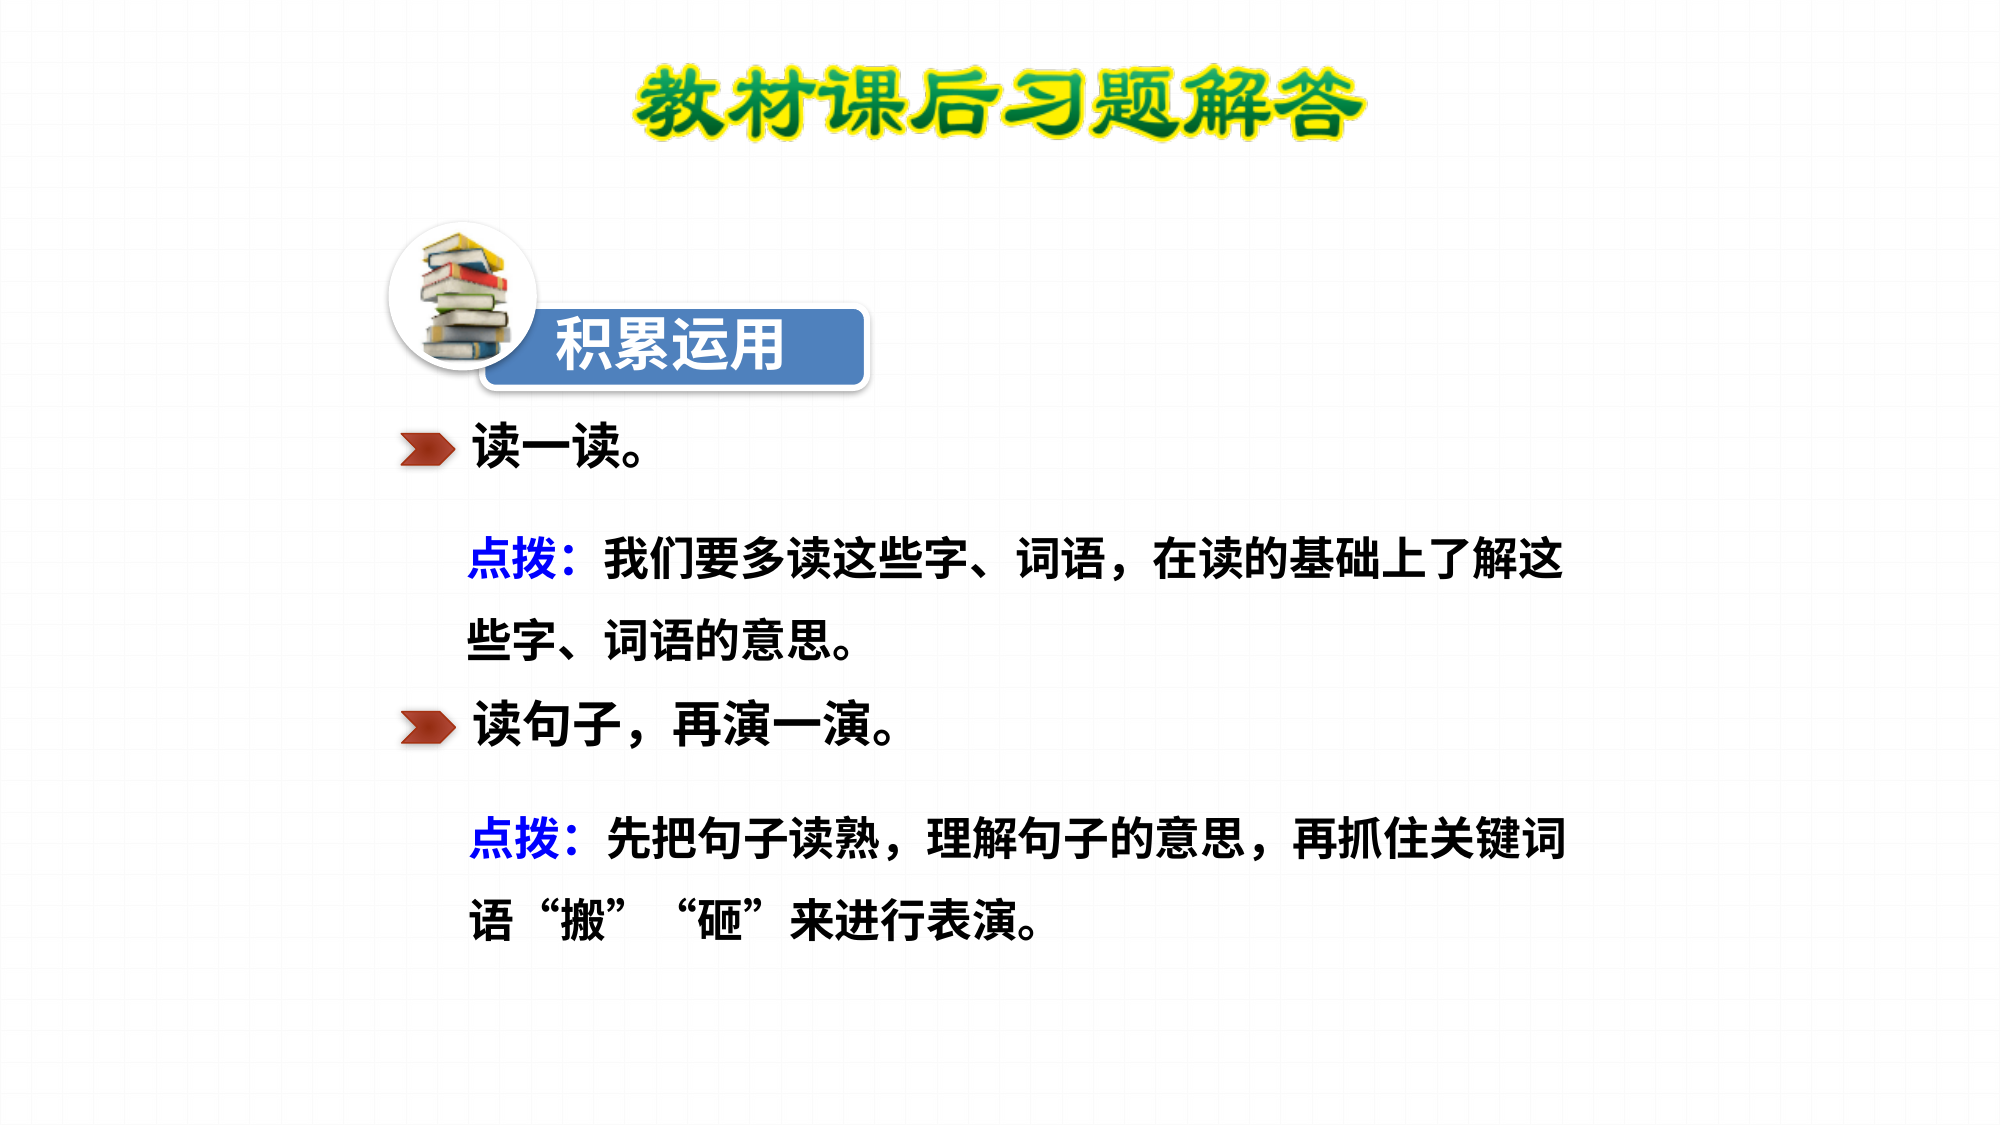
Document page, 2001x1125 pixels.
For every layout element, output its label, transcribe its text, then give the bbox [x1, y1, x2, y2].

picture [628, 59, 1374, 148]
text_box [233, 199, 980, 414]
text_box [401, 684, 1248, 761]
text_box 点拨：先把句子读熟，理解句子的意思，再抓住关键词语“搬”“砸”来进行表演。 [454, 774, 1597, 955]
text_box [400, 406, 1247, 483]
text_box 点拨：我们要多读这些字、词语，在读的基础上了解这些字、词语的意思。 [451, 494, 1595, 675]
